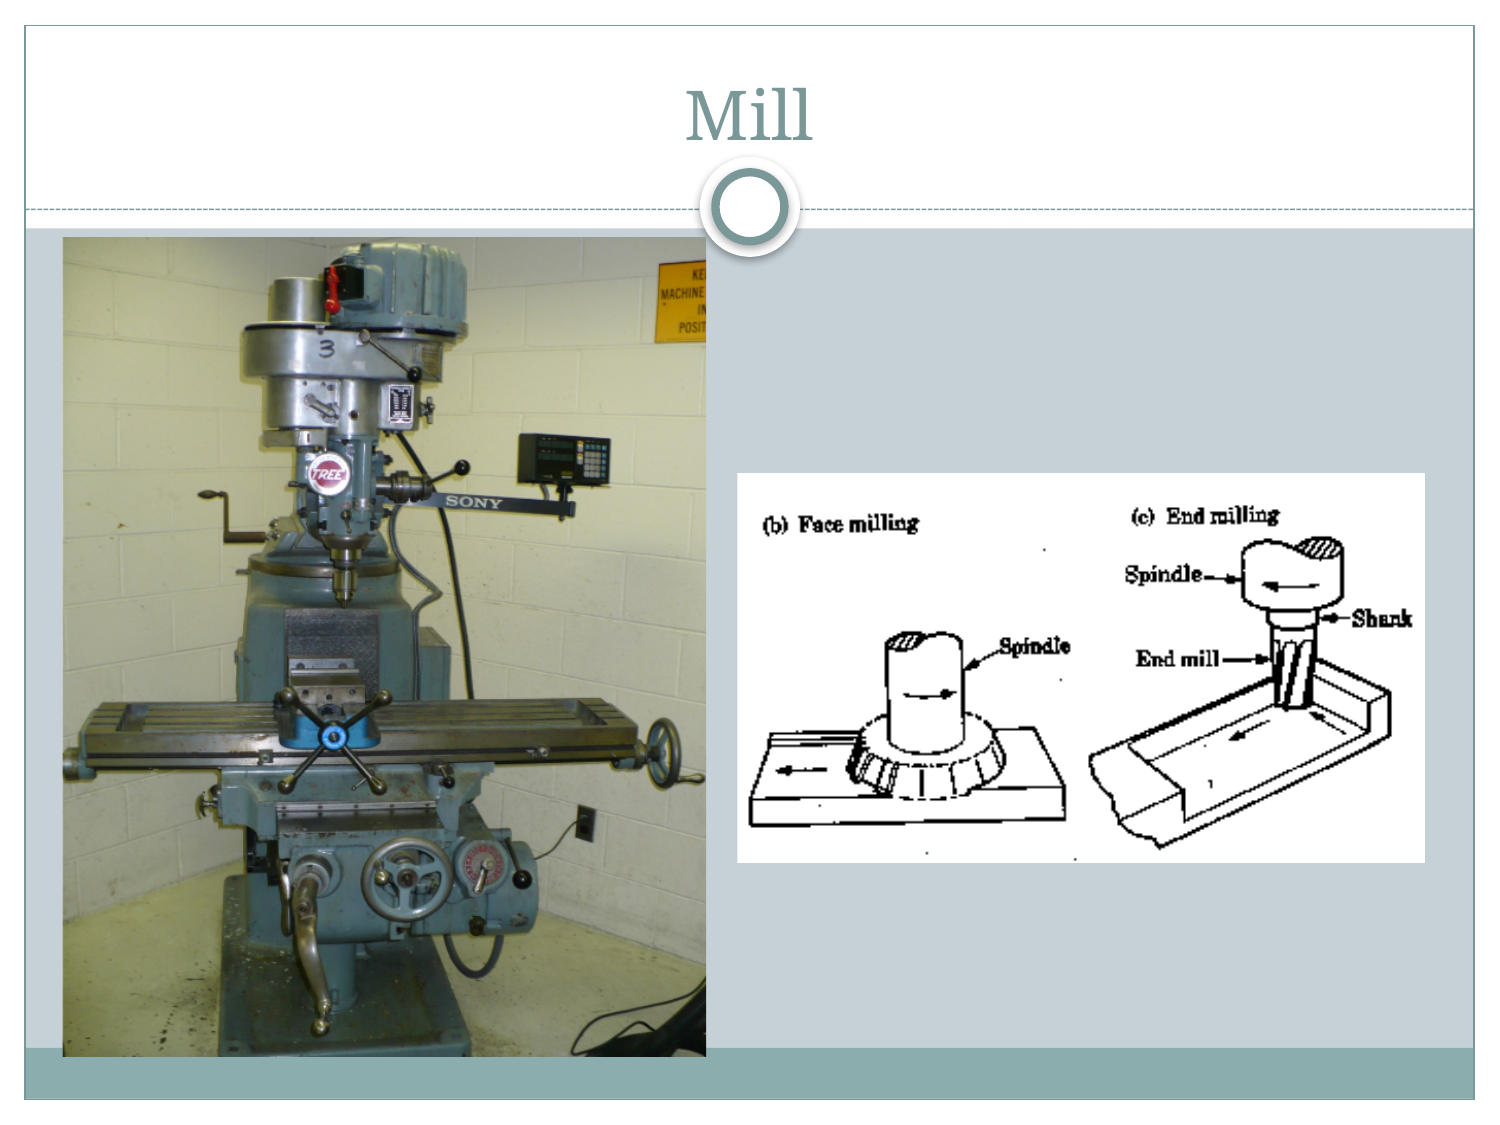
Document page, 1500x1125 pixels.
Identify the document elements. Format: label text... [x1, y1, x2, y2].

title Mill [49, 37, 1450, 162]
picture [737, 472, 1426, 863]
picture [62, 237, 707, 1057]
